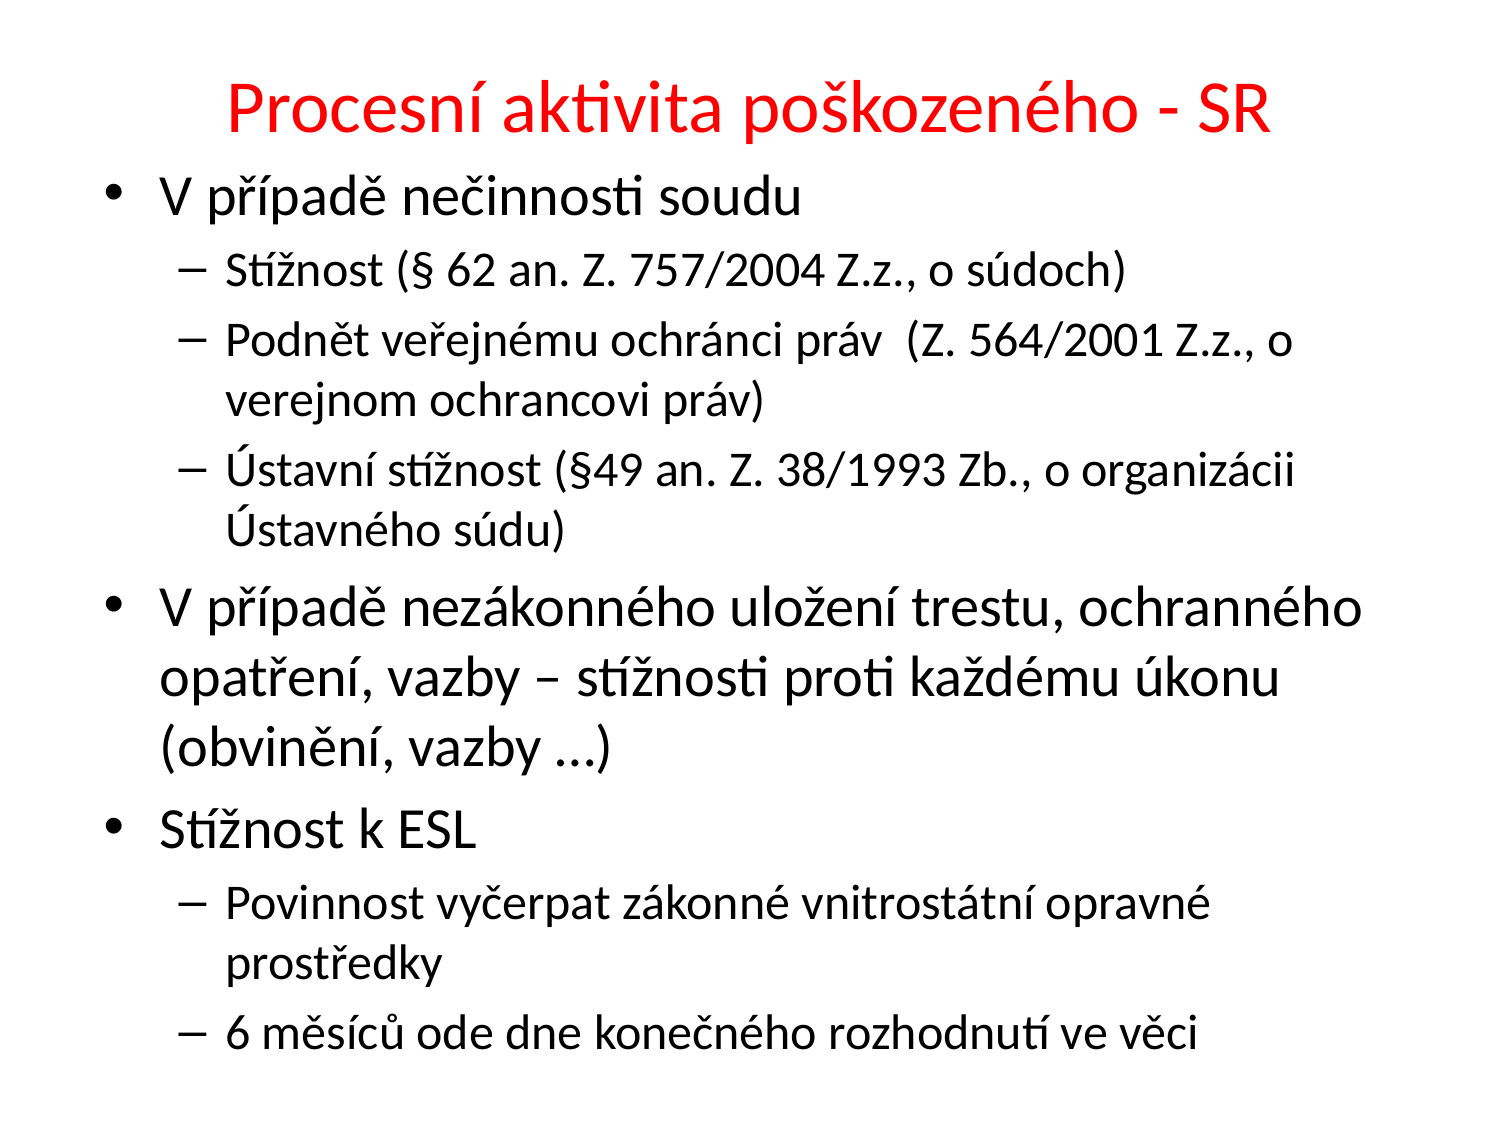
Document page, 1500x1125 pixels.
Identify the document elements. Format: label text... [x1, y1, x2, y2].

list V případě nečinnosti soudu Stížnost (§ 62 an. Z. 757/2004 Z.z., o súdoch) Podnět veřejnému ochránci práv (Z. 564/2001 Z.z., o verejnom ochrancovi práv) Ústavní stížnost (§49 an. Z. 38/1993 Zb., o organizácii Ústavného súdu) V případě nezákonného uložení trestu, ochranného opatření, vazby – stížnosti proti každému úkonu (obvinění, vazby …) Stížnost k ESL Povinnost vyčerpat zákonné vnitrostátní opravné prostředky 6 měsíců ode dne konečného rozhodnutí ve věci [88, 149, 1439, 1083]
title Procesní aktivita poškozeného - SR [75, 45, 1425, 161]
